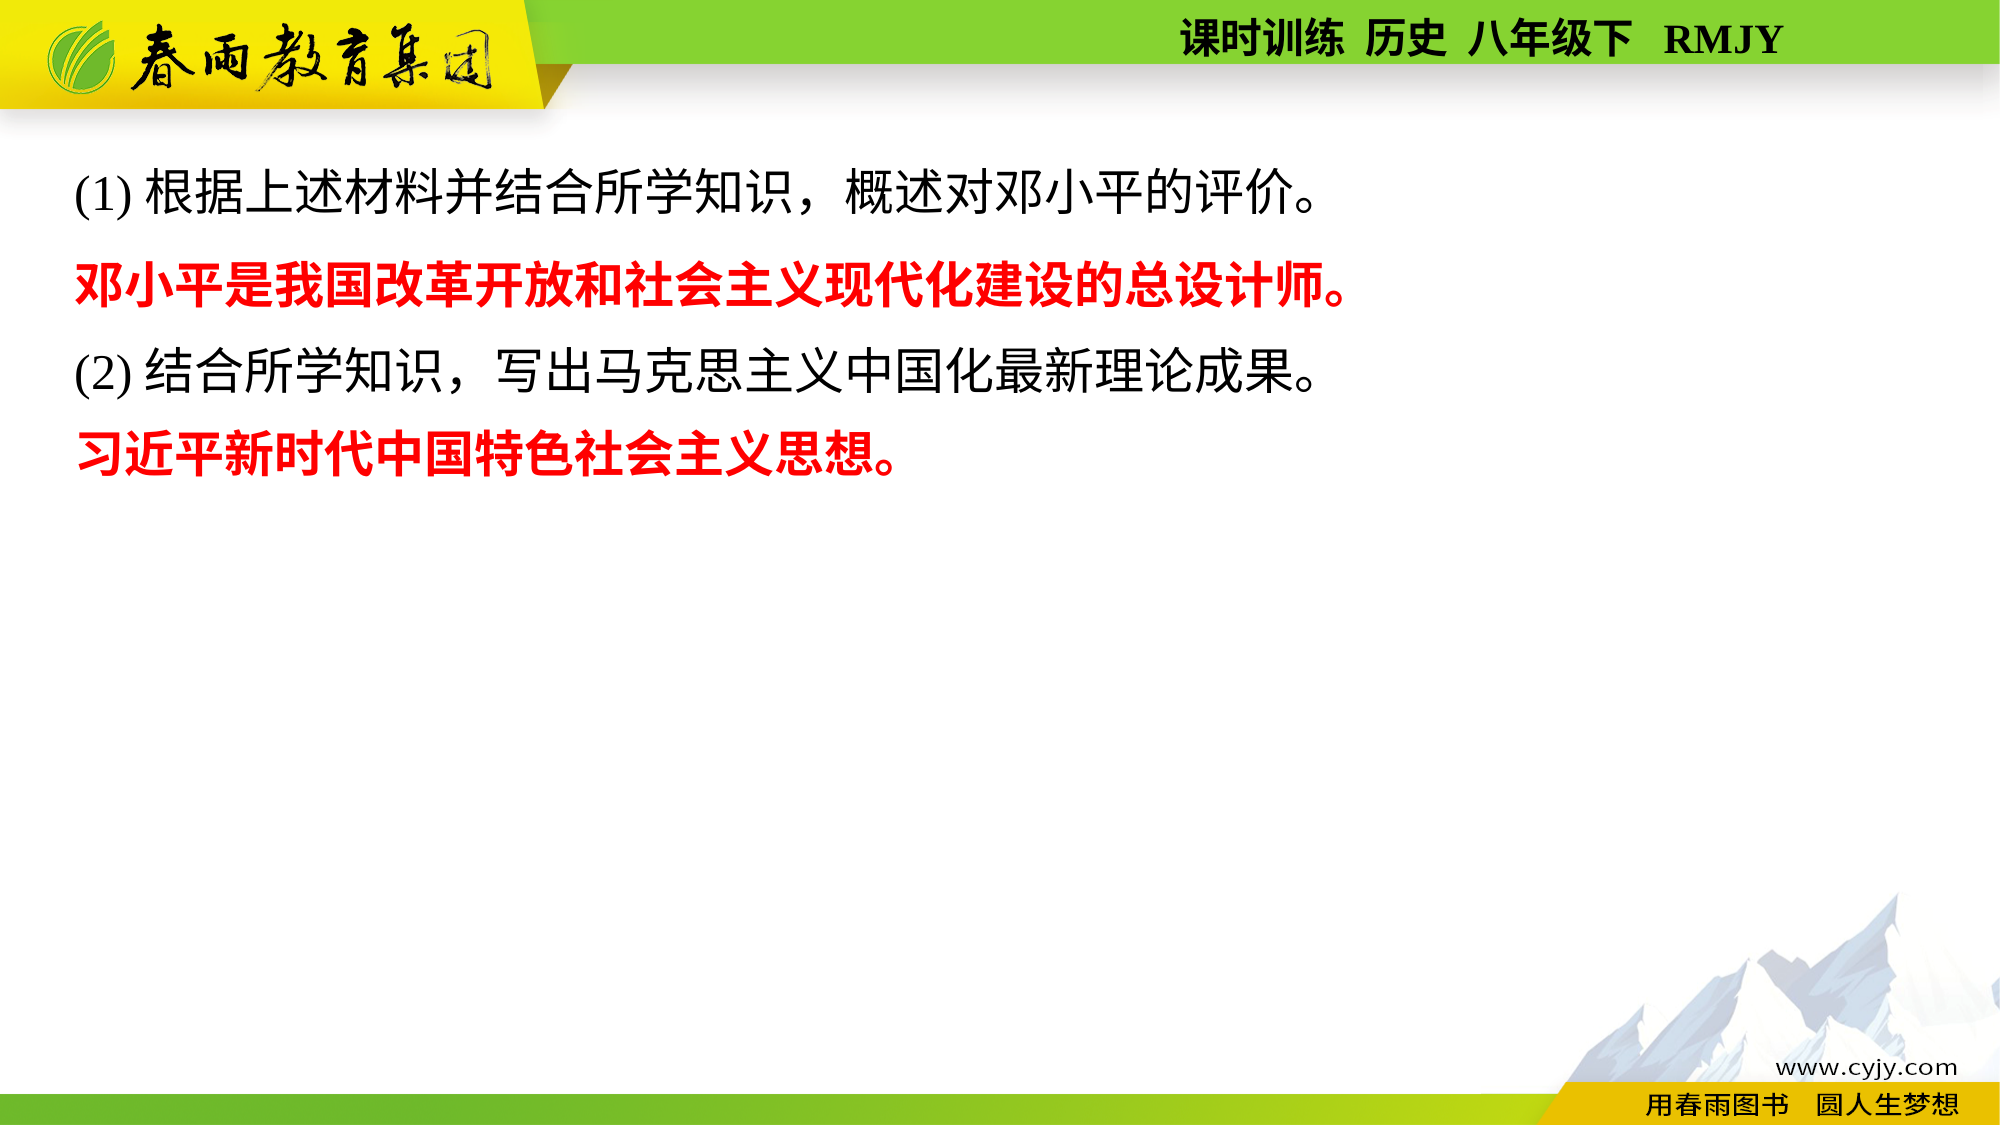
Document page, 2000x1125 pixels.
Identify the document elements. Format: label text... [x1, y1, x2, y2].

text_box 习近平新时代中国特色社会主义思想。 [59, 384, 1944, 490]
list (1)根据上述材料并结合所学知识，概述对邓小平的评价。 (2)结合所学知识，写出马克思主义中国化最新理论成果。 [59, 321, 1944, 384]
list (1)根据上述材料并结合所学知识，概述对邓小平的评价。 (2)结合所学知识，写出马克思主义中国化最新理论成果。 [59, 122, 1944, 215]
picture [0, 0, 2000, 1125]
text_box 邓小平是我国改革开放和社会主义现代化建设的总设计师。 [59, 215, 1944, 321]
